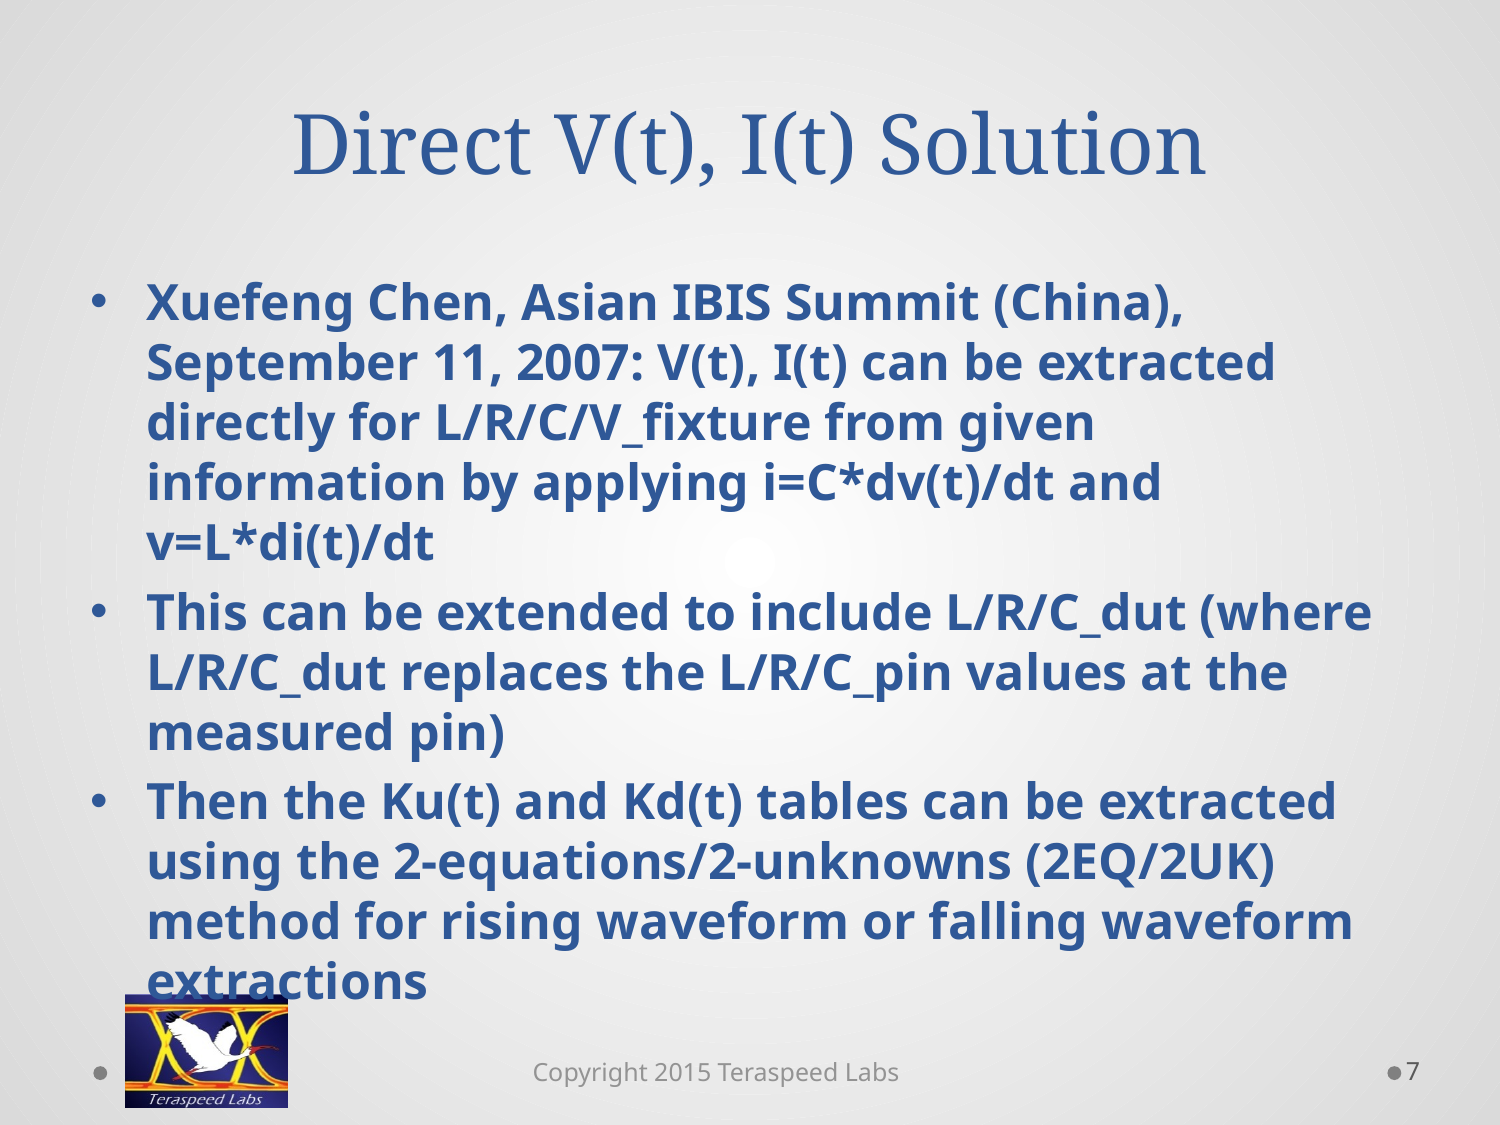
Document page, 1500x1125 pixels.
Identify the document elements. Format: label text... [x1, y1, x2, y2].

picture [125, 1005, 288, 1108]
footer Copyright 2015 Teraspeed Labs [525, 1043, 993, 1103]
slide_number 7 [1401, 1042, 1494, 1103]
list Xuefeng Chen, Asian IBIS Summit (China), September 11, 2007: V(t), I(t) can be extracted directly for L/R/C/V_fixture from given information by applying i=C*dv(t)/dt and v=L*di(t)/dt This can be extended to include L/R/C_dut (where L/R/C_dut replaces the L/R/C_pin values at the measured pin) Then the Ku(t) and Kd(t) tables can be extracted using the 2-equations/2-unknowns (2EQ/2UK) method for rising waveform or falling waveform extractions [75, 262, 1425, 1005]
title Direct V(t), I(t) Solution [75, 0, 1425, 262]
